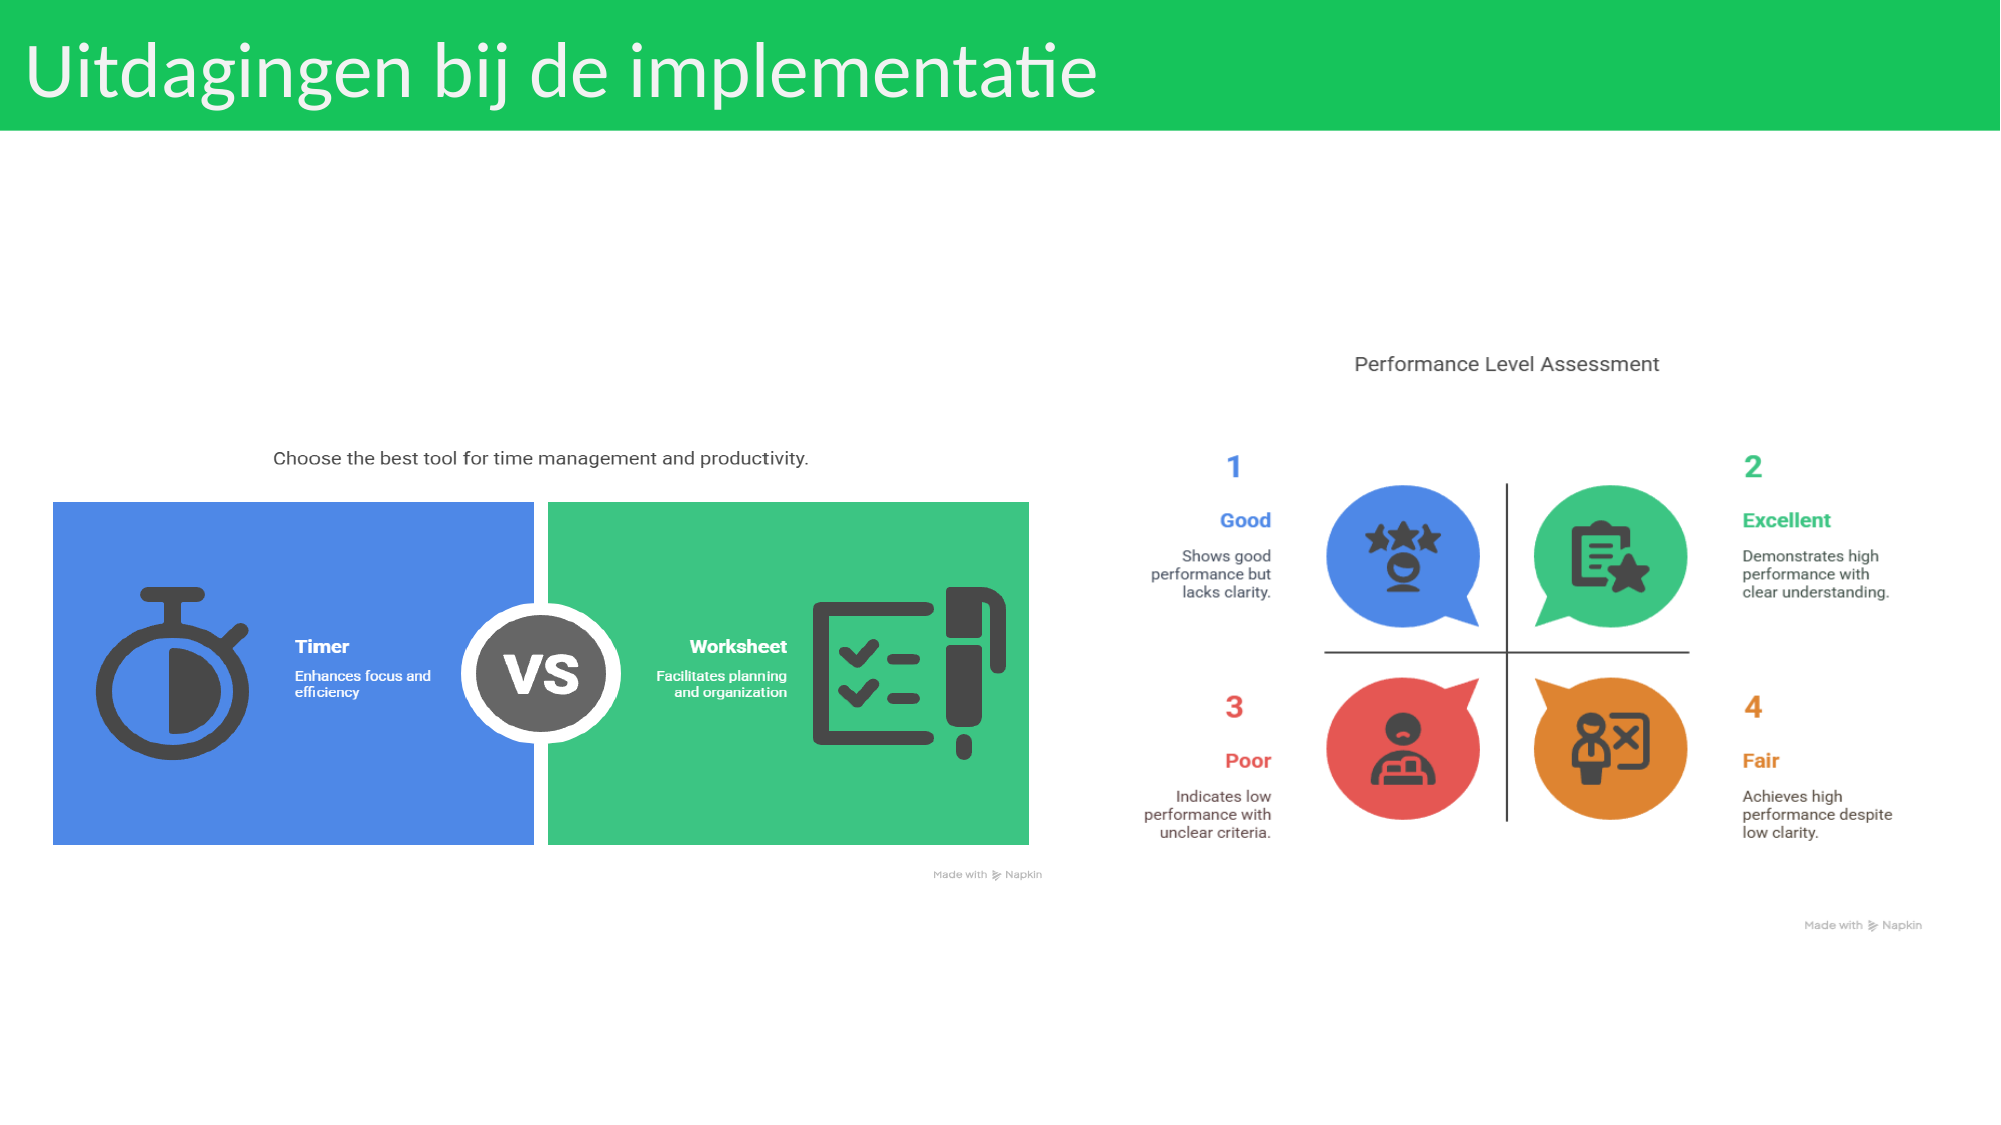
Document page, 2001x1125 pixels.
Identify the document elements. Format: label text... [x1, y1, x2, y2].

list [1066, 304, 1948, 953]
title Uitdagingen bij de implementatie [16, 13, 1976, 131]
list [15, 404, 1061, 900]
